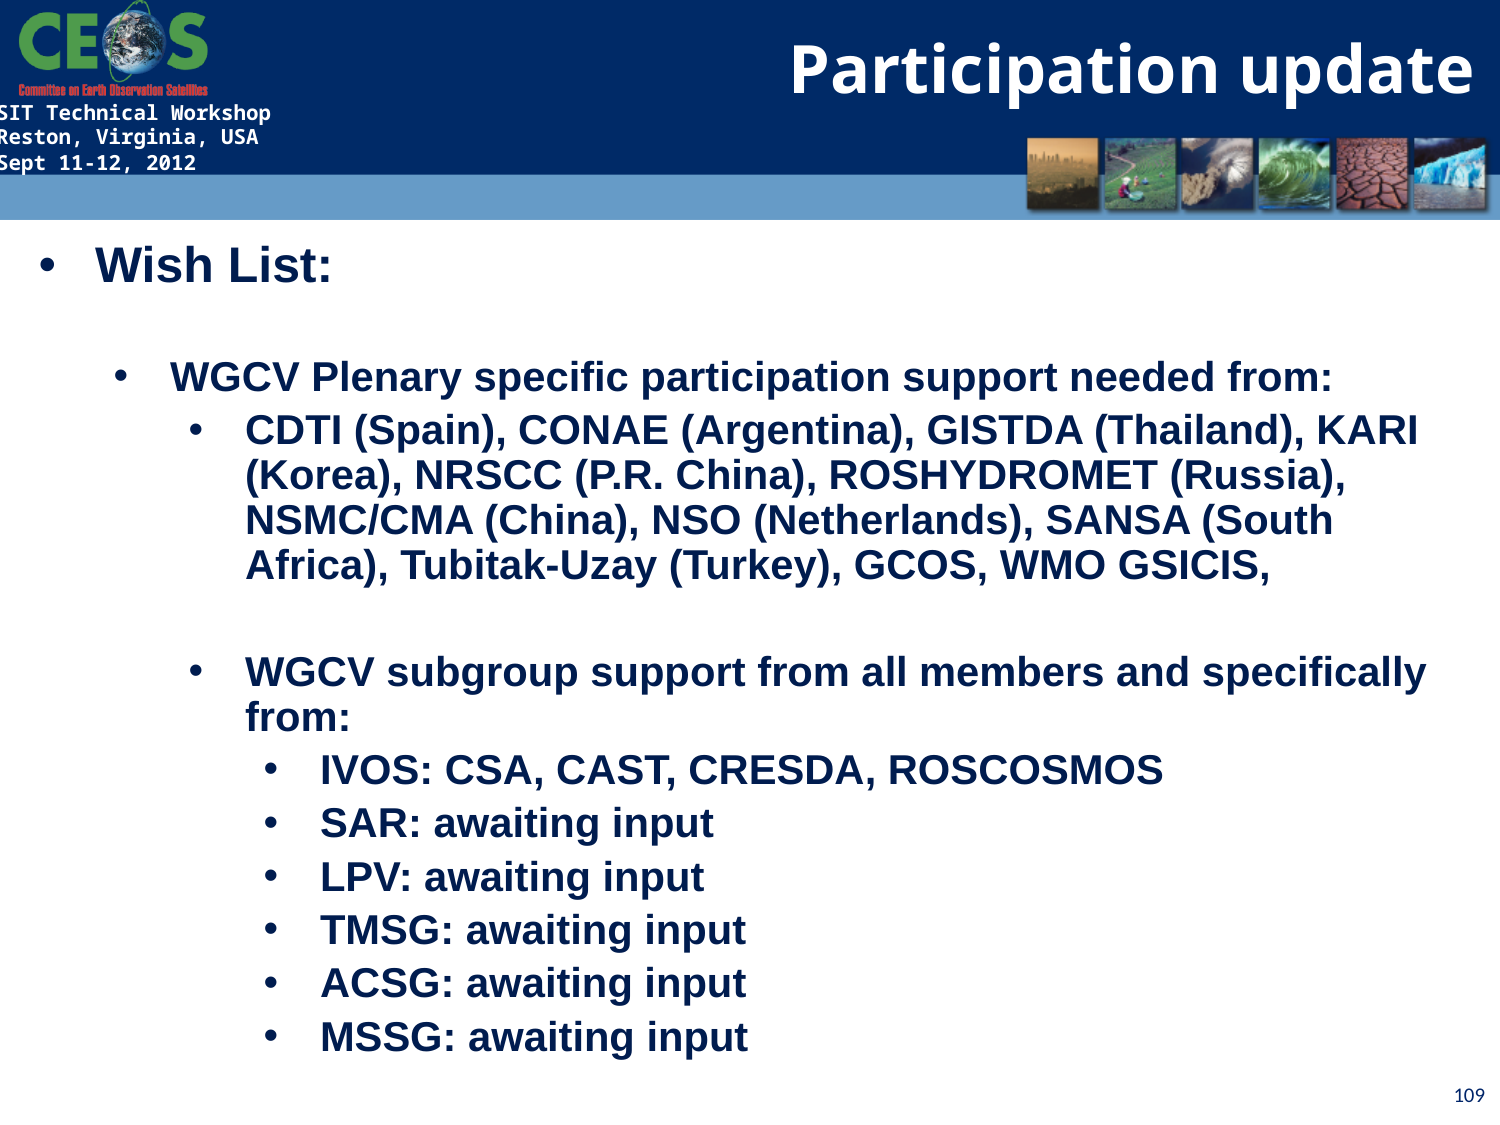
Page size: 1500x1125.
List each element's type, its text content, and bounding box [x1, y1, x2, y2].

text_box Wish List: WGCV Plenary specific participation support needed from: CDTI (Spain), CONAE (Argentina), GISTDA (Thailand), KARI (Korea), NRSCC (P.R. China), ROSHYDROMET (Russia), NSMC/CMA (China), NSO (Netherlands), SANSA (South Africa), Tubitak-Uzay (Turkey), GCOS, WMO GSICIS, WGCV subgroup support from all members and specifically from: IVOS: CSA, CAST, CRESDA, ROSCOSMOS SAR: awaiting input LPV: awaiting input TMSG: awaiting input ACSG: awaiting input MSSG: awaiting input [24, 232, 1473, 1074]
slide_number 109 [1187, 1073, 1500, 1125]
picture [0, 0, 1500, 220]
title Participation update [216, 16, 1491, 117]
